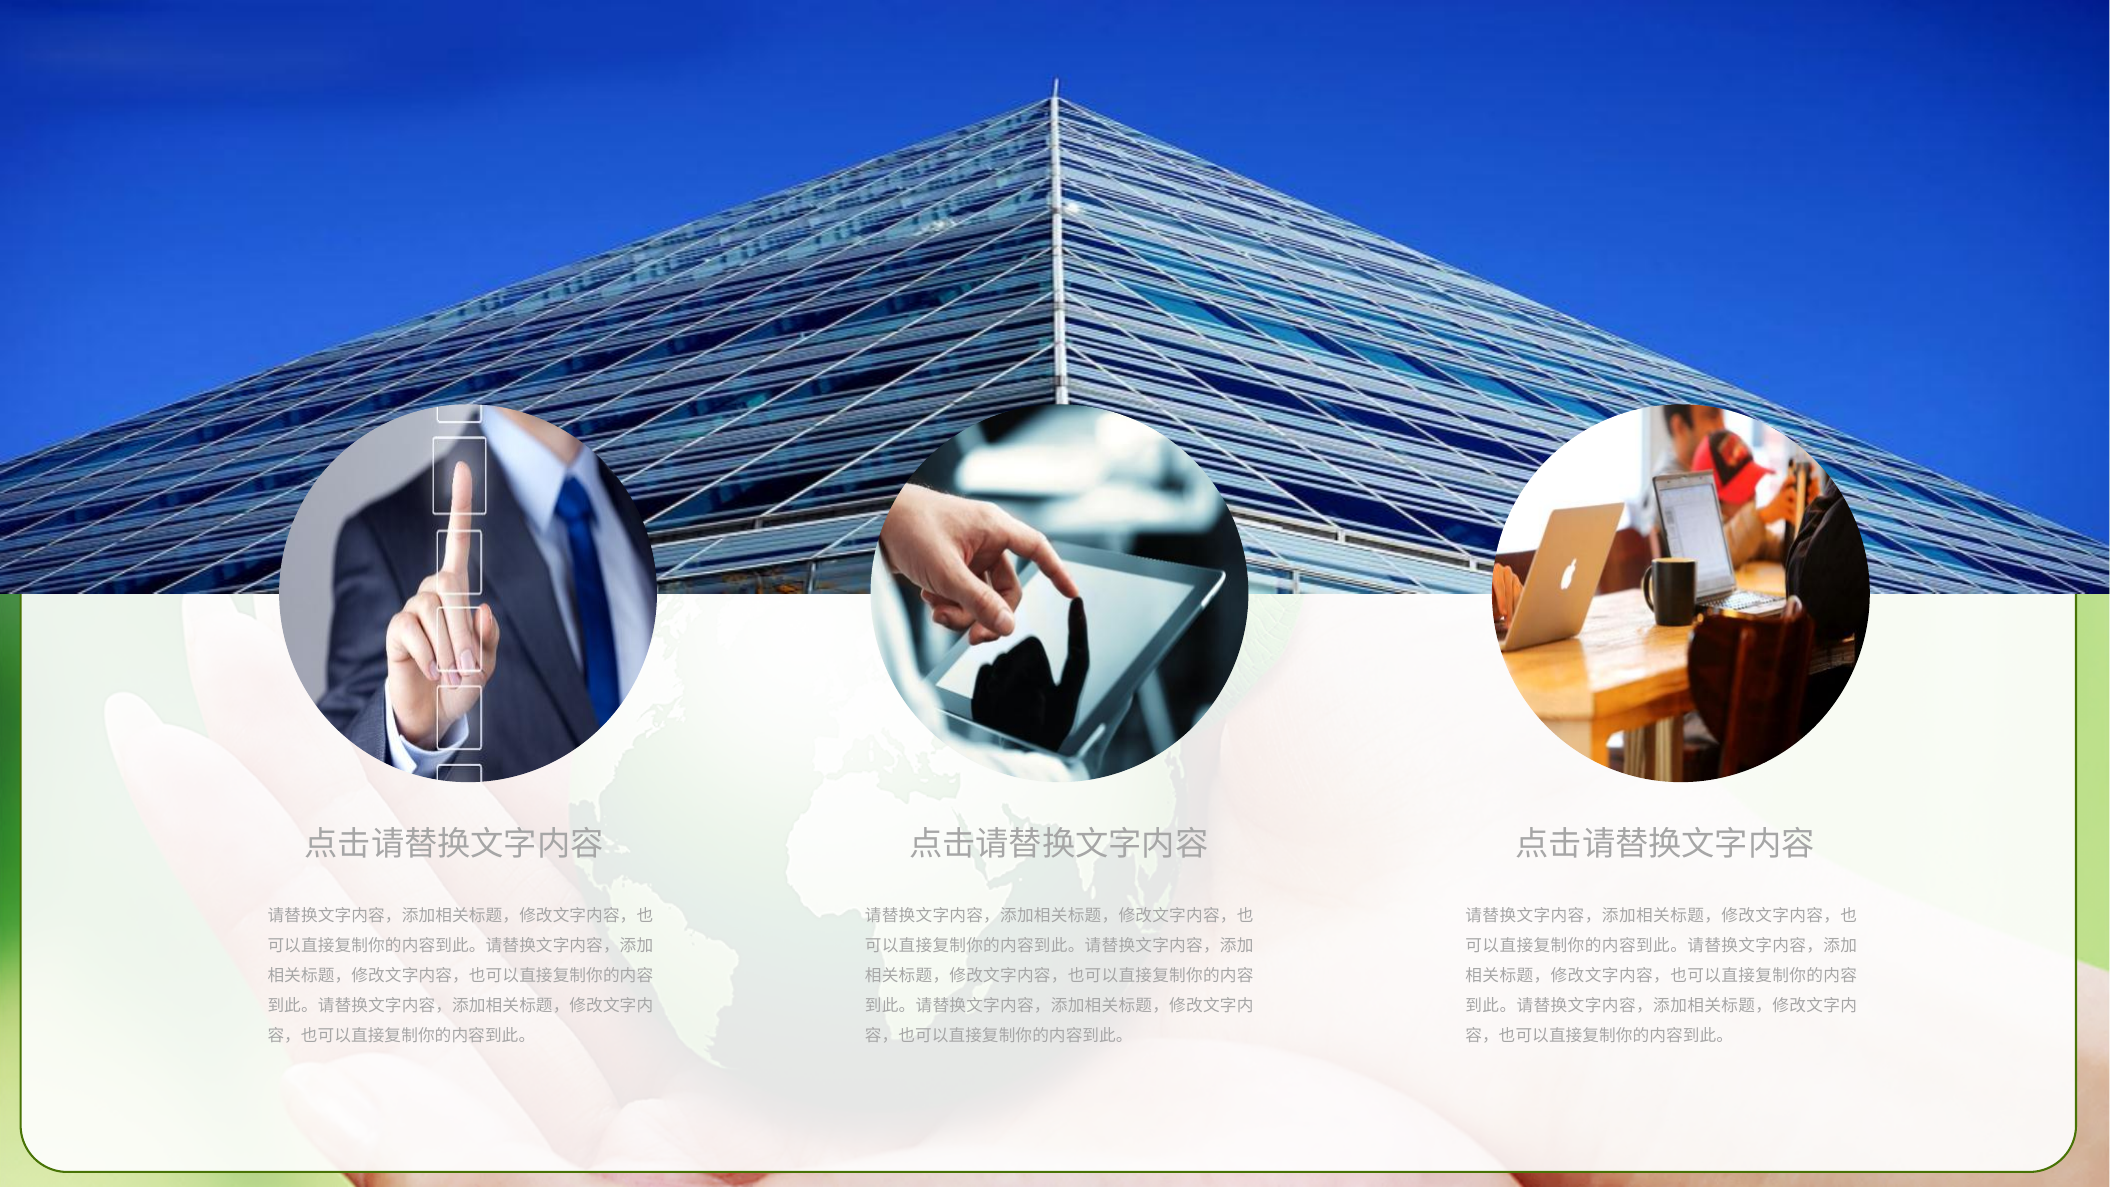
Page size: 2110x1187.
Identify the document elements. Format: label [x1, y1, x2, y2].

text_box [869, 403, 1250, 784]
text_box [267, 821, 654, 1046]
text_box [1490, 403, 1871, 784]
text_box [0, 0, 2110, 594]
text_box [1465, 821, 1858, 1046]
picture [0, 594, 2110, 1187]
text_box [864, 821, 1254, 1046]
text_box [278, 403, 659, 784]
